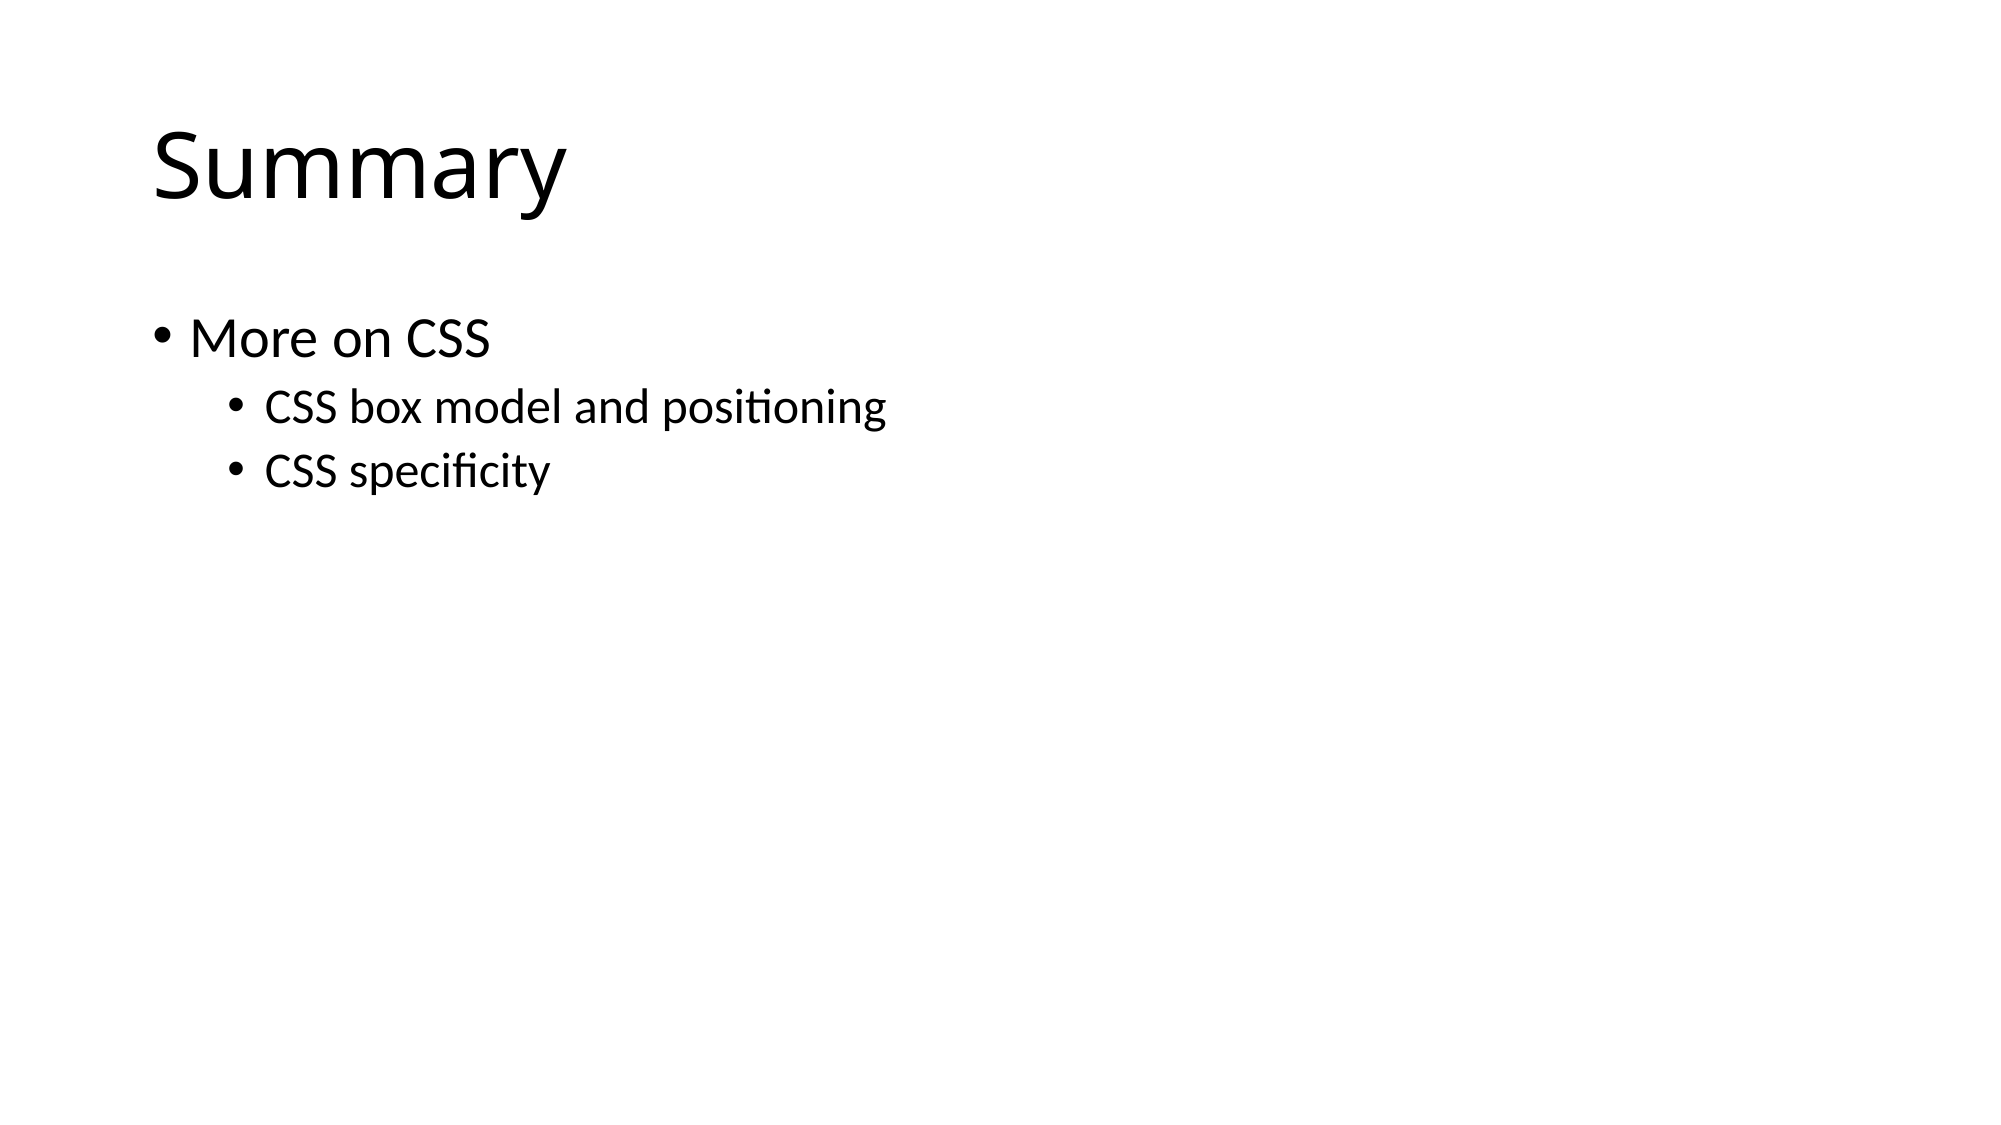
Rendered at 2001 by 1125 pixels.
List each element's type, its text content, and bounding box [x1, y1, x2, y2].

title Summary [137, 59, 1863, 278]
list More on CSS CSS box model and positioning CSS specificity [137, 299, 1863, 1014]
